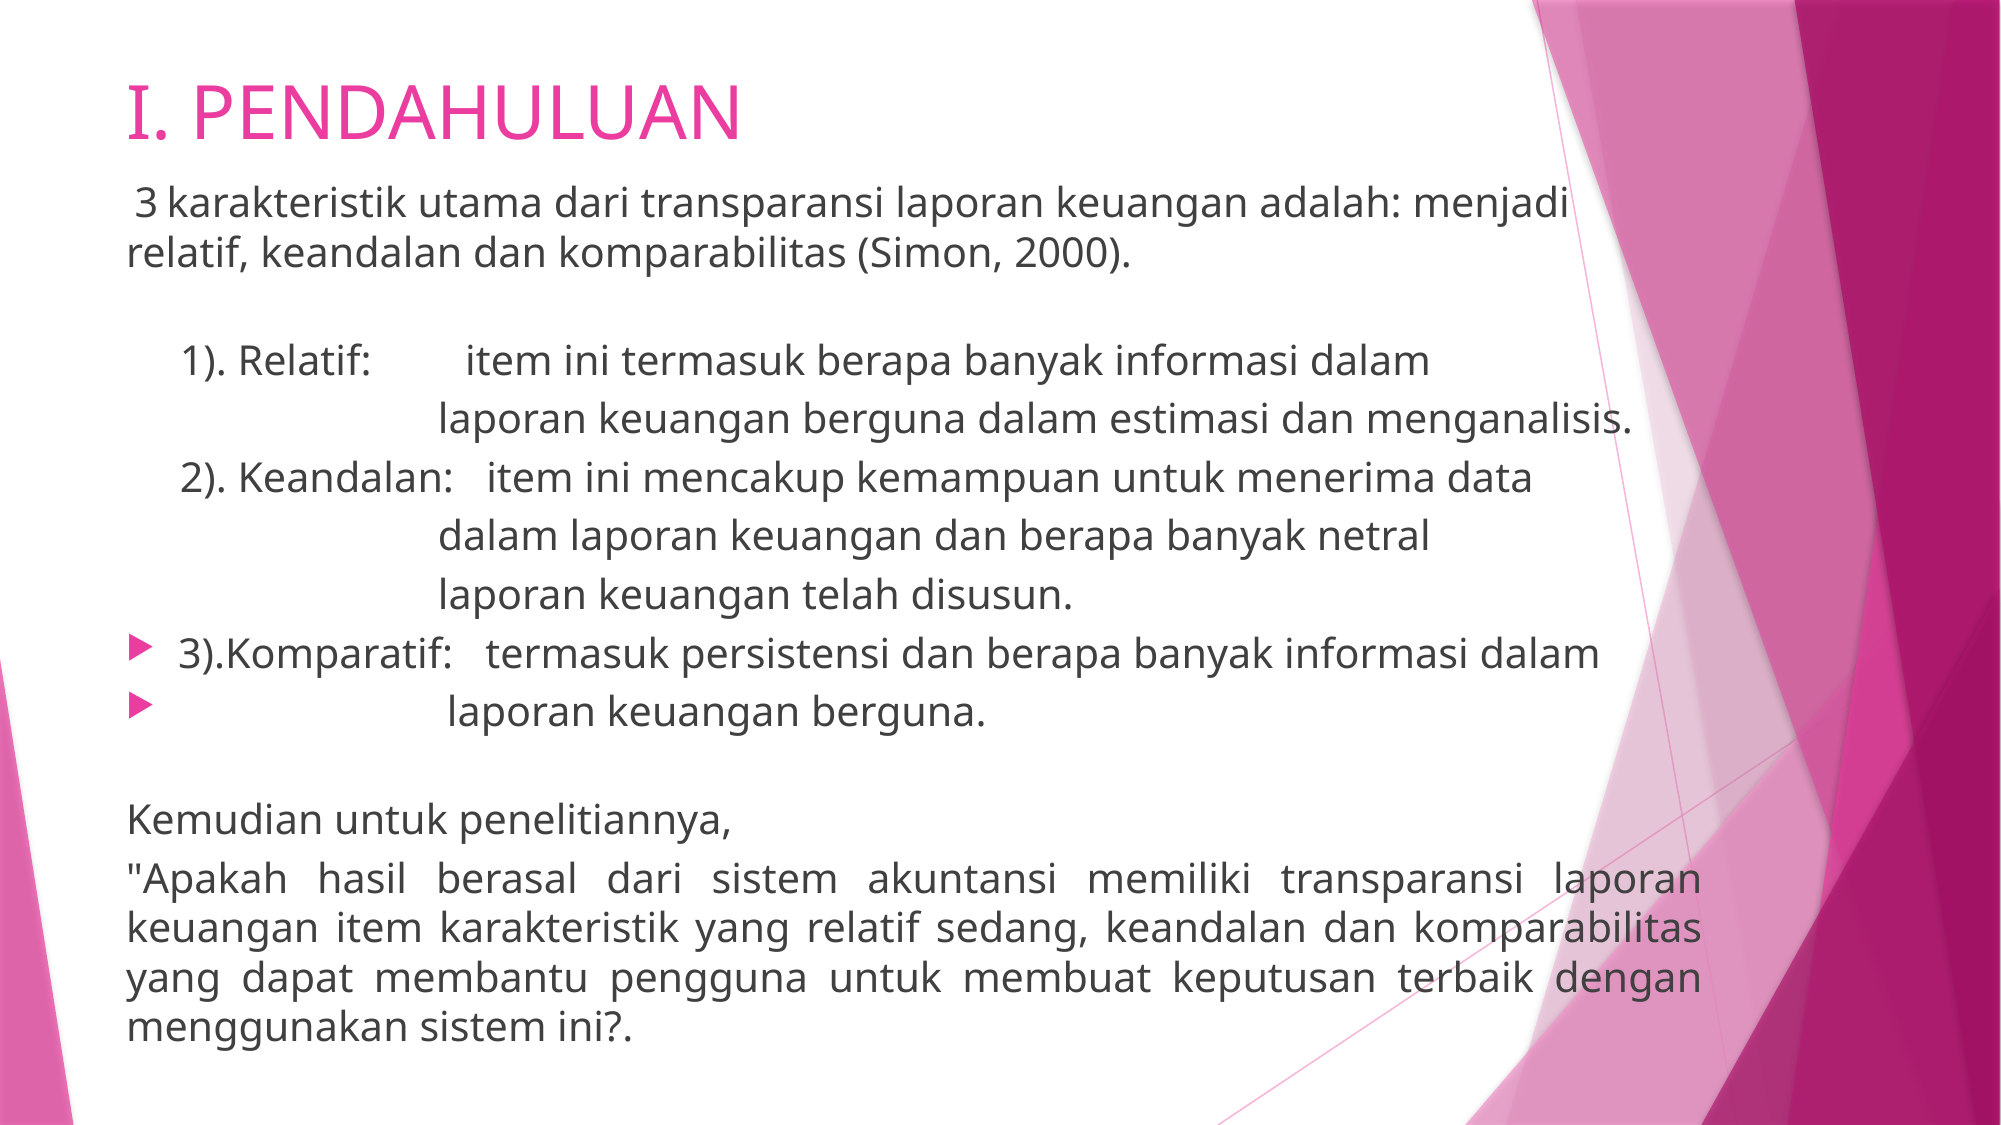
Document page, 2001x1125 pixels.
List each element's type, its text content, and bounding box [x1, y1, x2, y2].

title I. PENDAHULUAN [111, 57, 1522, 169]
list 3 karakteristik utama dari transparansi laporan keuangan adalah: menjadi relatif, keandalan dan komparabilitas (Simon, 2000). 1). Relatif: item ini termasuk berapa banyak informasi dalam laporan keuangan berguna dalam estimasi dan menganalisis. 2). Keandalan: item ini mencakup kemampuan untuk menerima data dalam laporan keuangan dan berapa banyak netral laporan keuangan telah disusun. 3).Komparatif: termasuk persistensi dan berapa banyak informasi dalam laporan keuangan berguna. Kemudian untuk penelitiannya, "Apakah hasil berasal dari sistem akuntansi memiliki transparansi laporan keuangan item karakteristik yang relatif sedang, keandalan dan komparabilitas yang dapat membantu pengguna untuk membuat keputusan terbaik dengan menggunakan sistem ini?. [111, 169, 1718, 1125]
